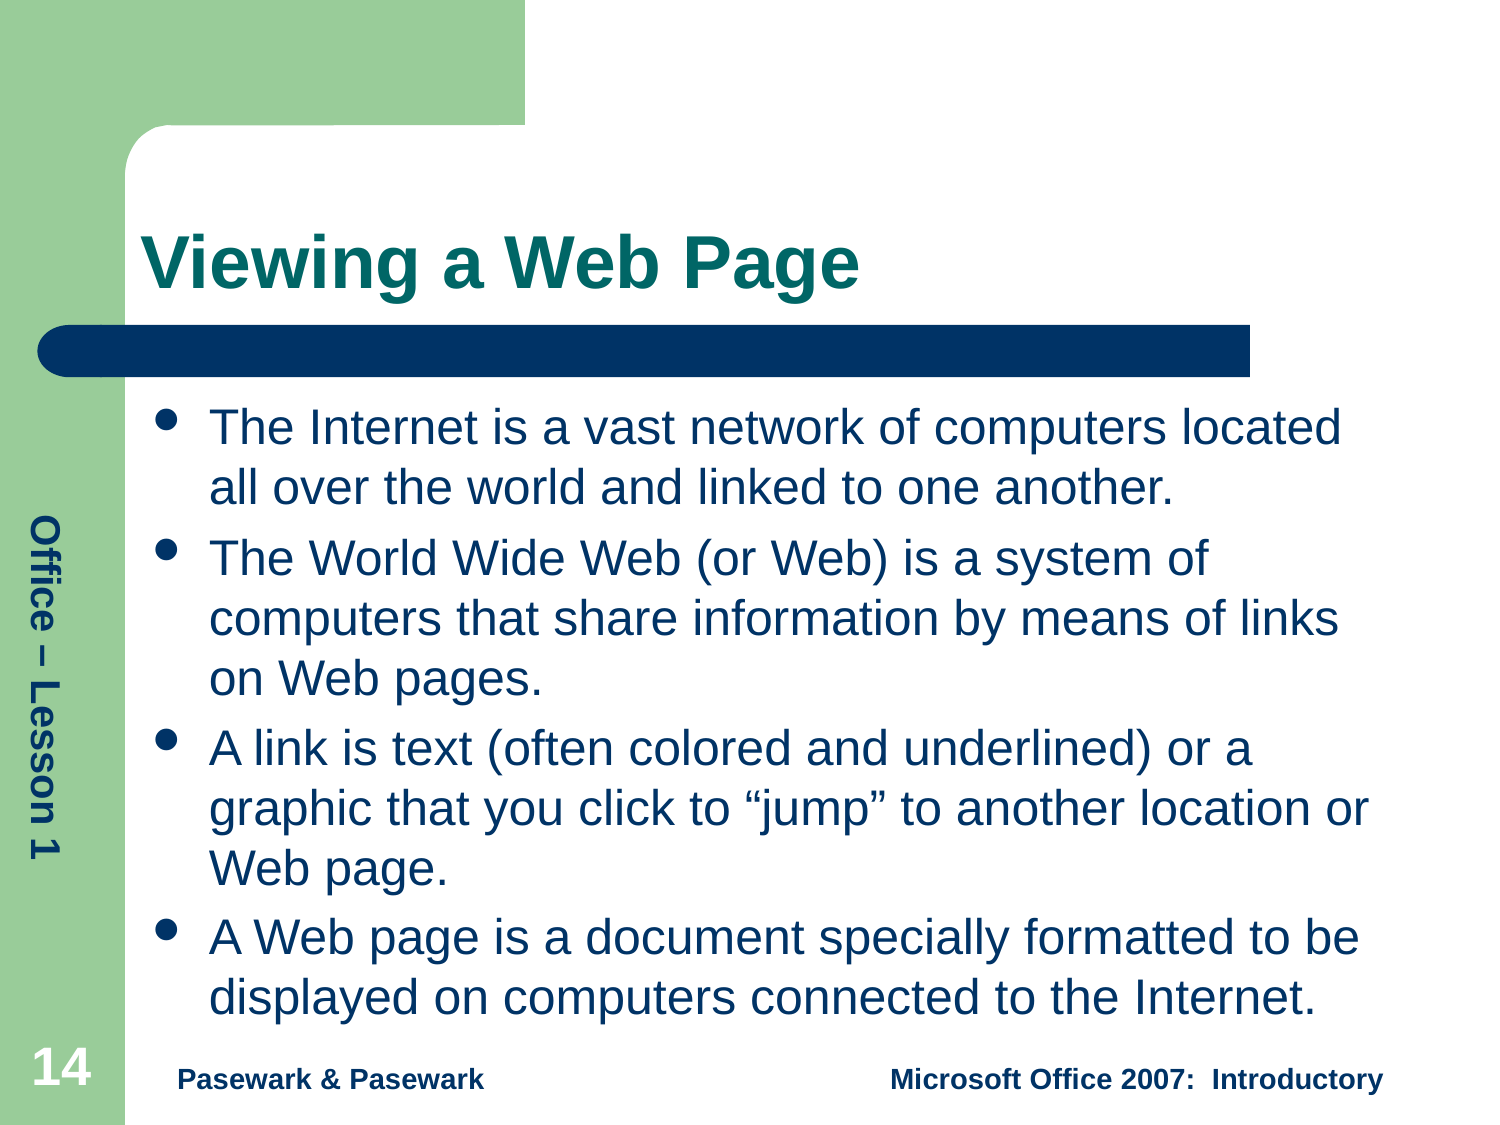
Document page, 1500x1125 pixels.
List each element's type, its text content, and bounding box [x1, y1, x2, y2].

list The Internet is a vast network of computers located all over the world and linked to one another. The World Wide Web (or Web) is a system of computers that share information by means of links on Web pages. A link is text (often colored and underlined) or a graphic that you click to “jump” to another location or Web page. A Web page is a document specially formatted to be displayed on computers connected to the Internet. [137, 387, 1400, 1038]
footer Microsoft Office 2007: Introductory [874, 1024, 1426, 1104]
slide_number Pasewark & Pasewark [149, 1038, 500, 1104]
title Viewing a Web Page [124, 124, 1426, 313]
slide_number 14 [13, 1023, 111, 1105]
